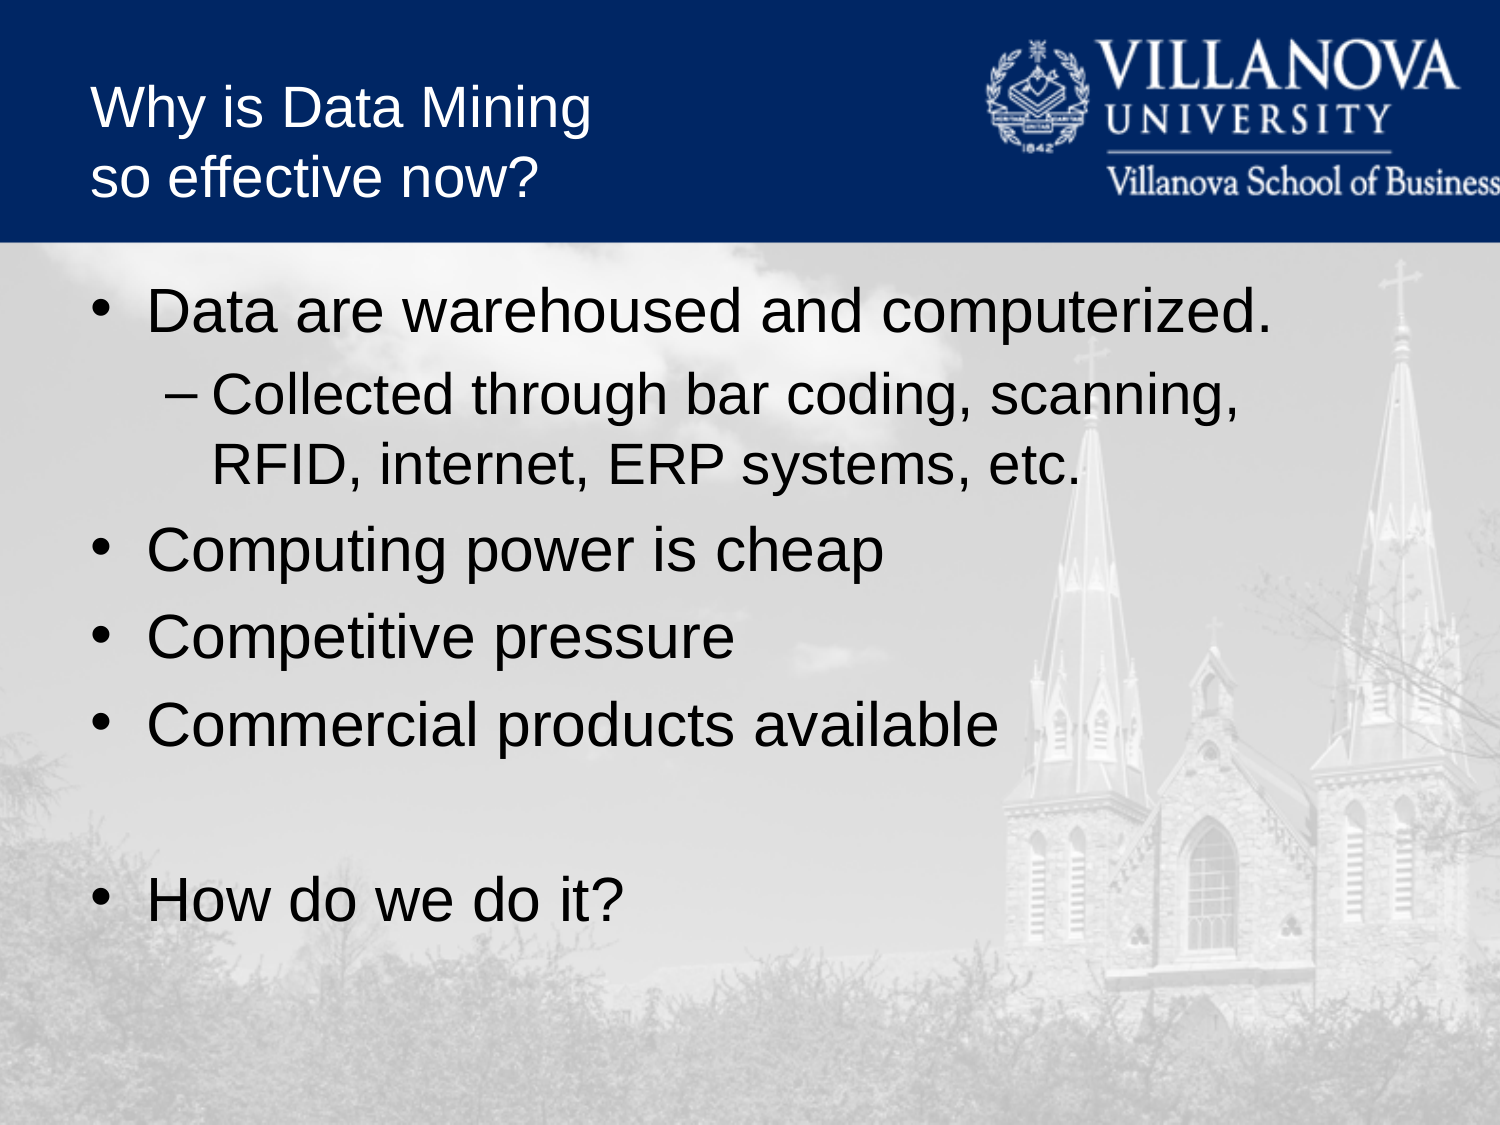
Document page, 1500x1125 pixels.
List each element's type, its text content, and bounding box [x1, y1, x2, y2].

title Why is Data Mining so effective now? [75, 45, 1425, 233]
picture [0, 0, 1500, 1125]
list Data are warehoused and computerized. Collected through bar coding, scanning, RFID, internet, ERP systems, etc. Computing power is cheap Competitive pressure Commercial products available How do we do it? [75, 262, 1425, 1005]
